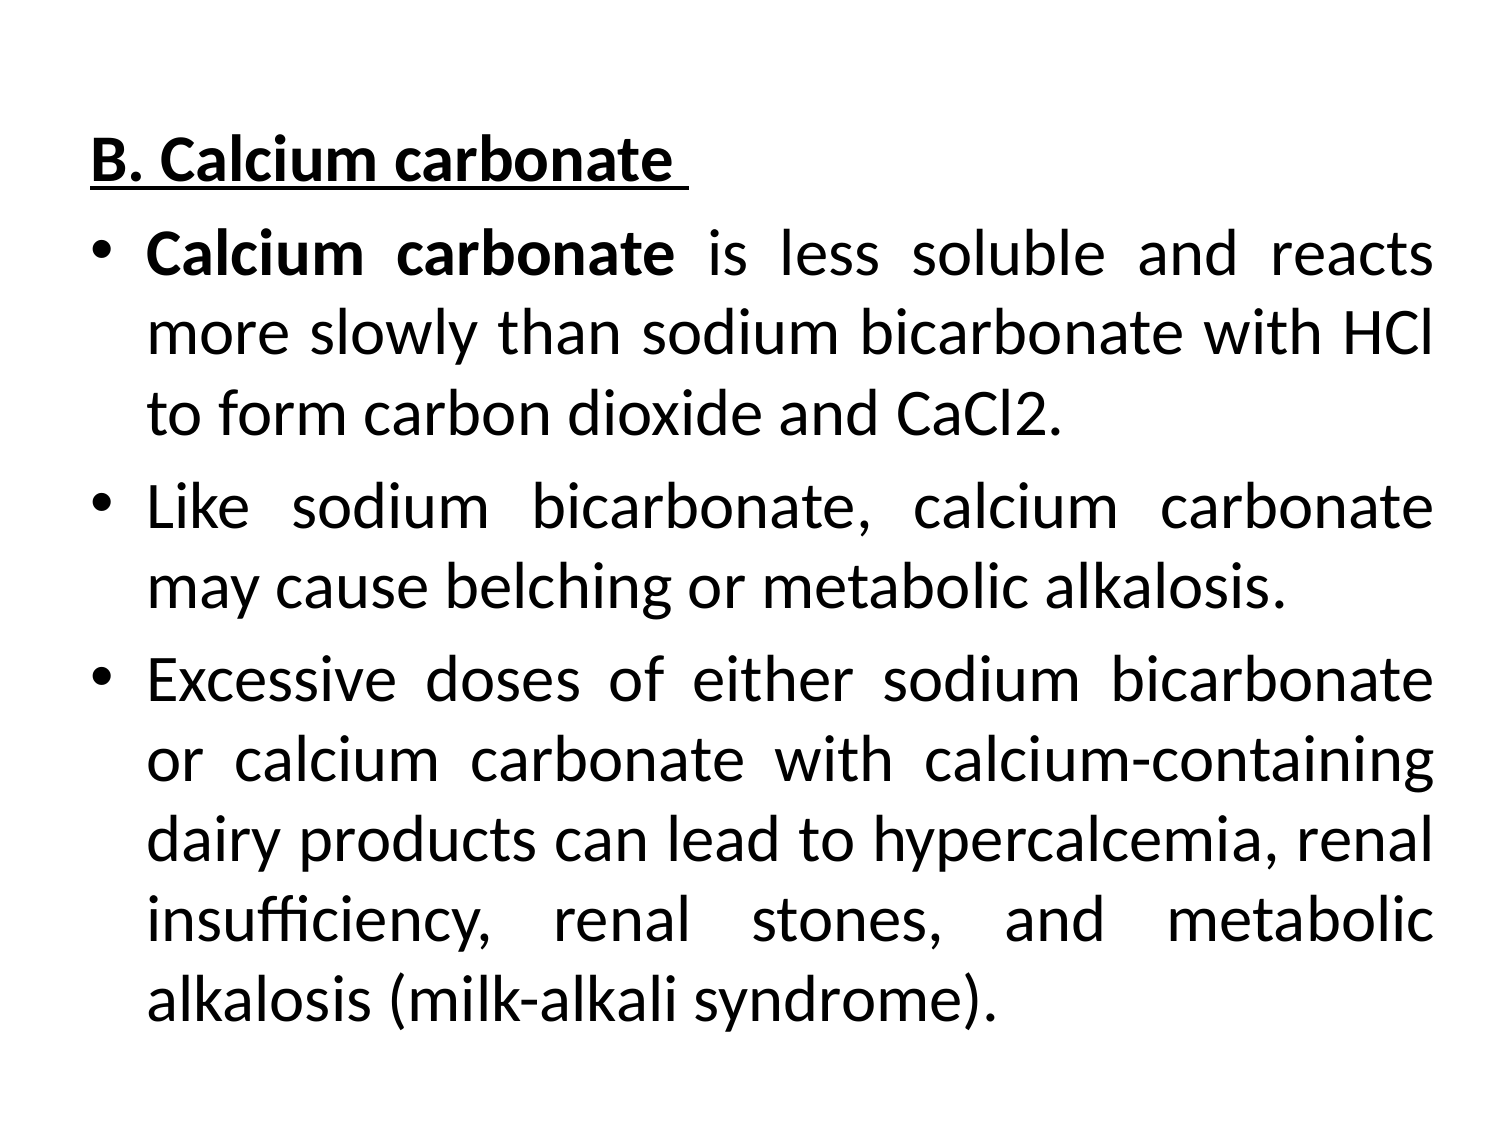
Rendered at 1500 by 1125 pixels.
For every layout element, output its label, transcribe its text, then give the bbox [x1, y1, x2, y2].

list B. Calcium carbonate Calcium carbonate is less soluble and reacts more slowly than sodium bicarbonate with HCl to form carbon dioxide and CaCl2. Like sodium bicarbonate, calcium carbonate may cause belching or metabolic alkalosis. Excessive doses of either sodium bicarbonate or calcium carbonate with calcium-containing dairy products can lead to hypercalcemia, renal insufficiency, renal stones, and metabolic alkalosis (milk-alkali syndrome). [75, 107, 1450, 950]
